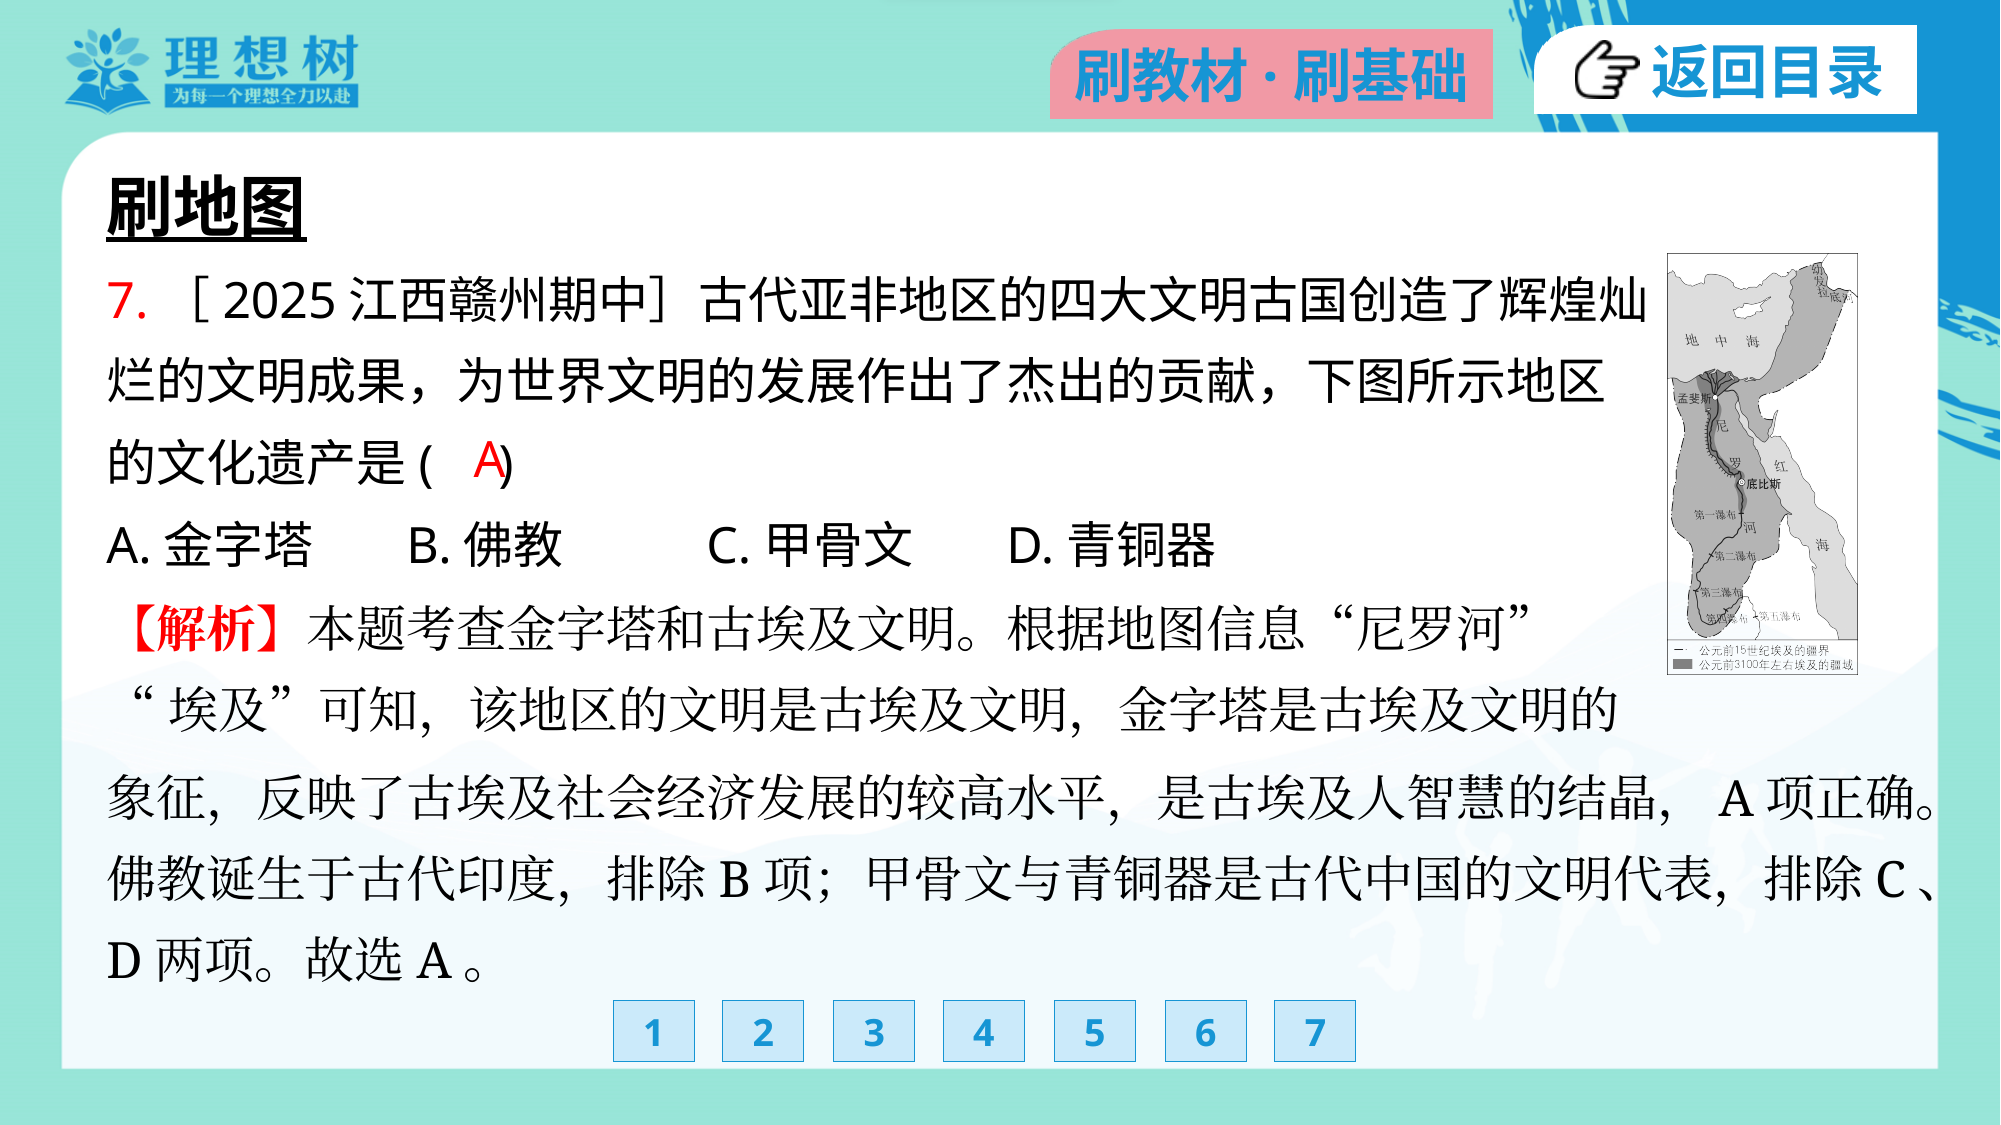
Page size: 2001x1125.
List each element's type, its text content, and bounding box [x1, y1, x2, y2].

text_box 【解析】本题考查金字塔和古埃及文明。根据地图信息“尼罗河” “埃及”可知，该地区的文明是古埃及文明，金字塔是古埃及文明的 [106, 576, 1638, 739]
text_box A [459, 410, 521, 488]
text_box A.金字塔 B.佛教 C.甲骨文 D.青铜器 [106, 496, 1638, 574]
text_box 象征，反映了古埃及社会经济发展的较高水平，是古埃及人智慧的结晶，A项正确。 佛教诞生于古代印度，排除B项；甲骨文与青铜器是古代中国的文明代表，排除C、 D两项。故选A。 [106, 744, 1894, 989]
text_box 刷地图 [106, 141, 1895, 249]
text_box 7.［2025江西赣州期中］古代亚非地区的四大文明古国创造了辉煌灿 烂的文明成果，为世界文明的发展作出了杰出的贡献，下图所示地区 的文化遗产是( ) [106, 247, 1638, 491]
picture [0, 0, 2000, 1125]
